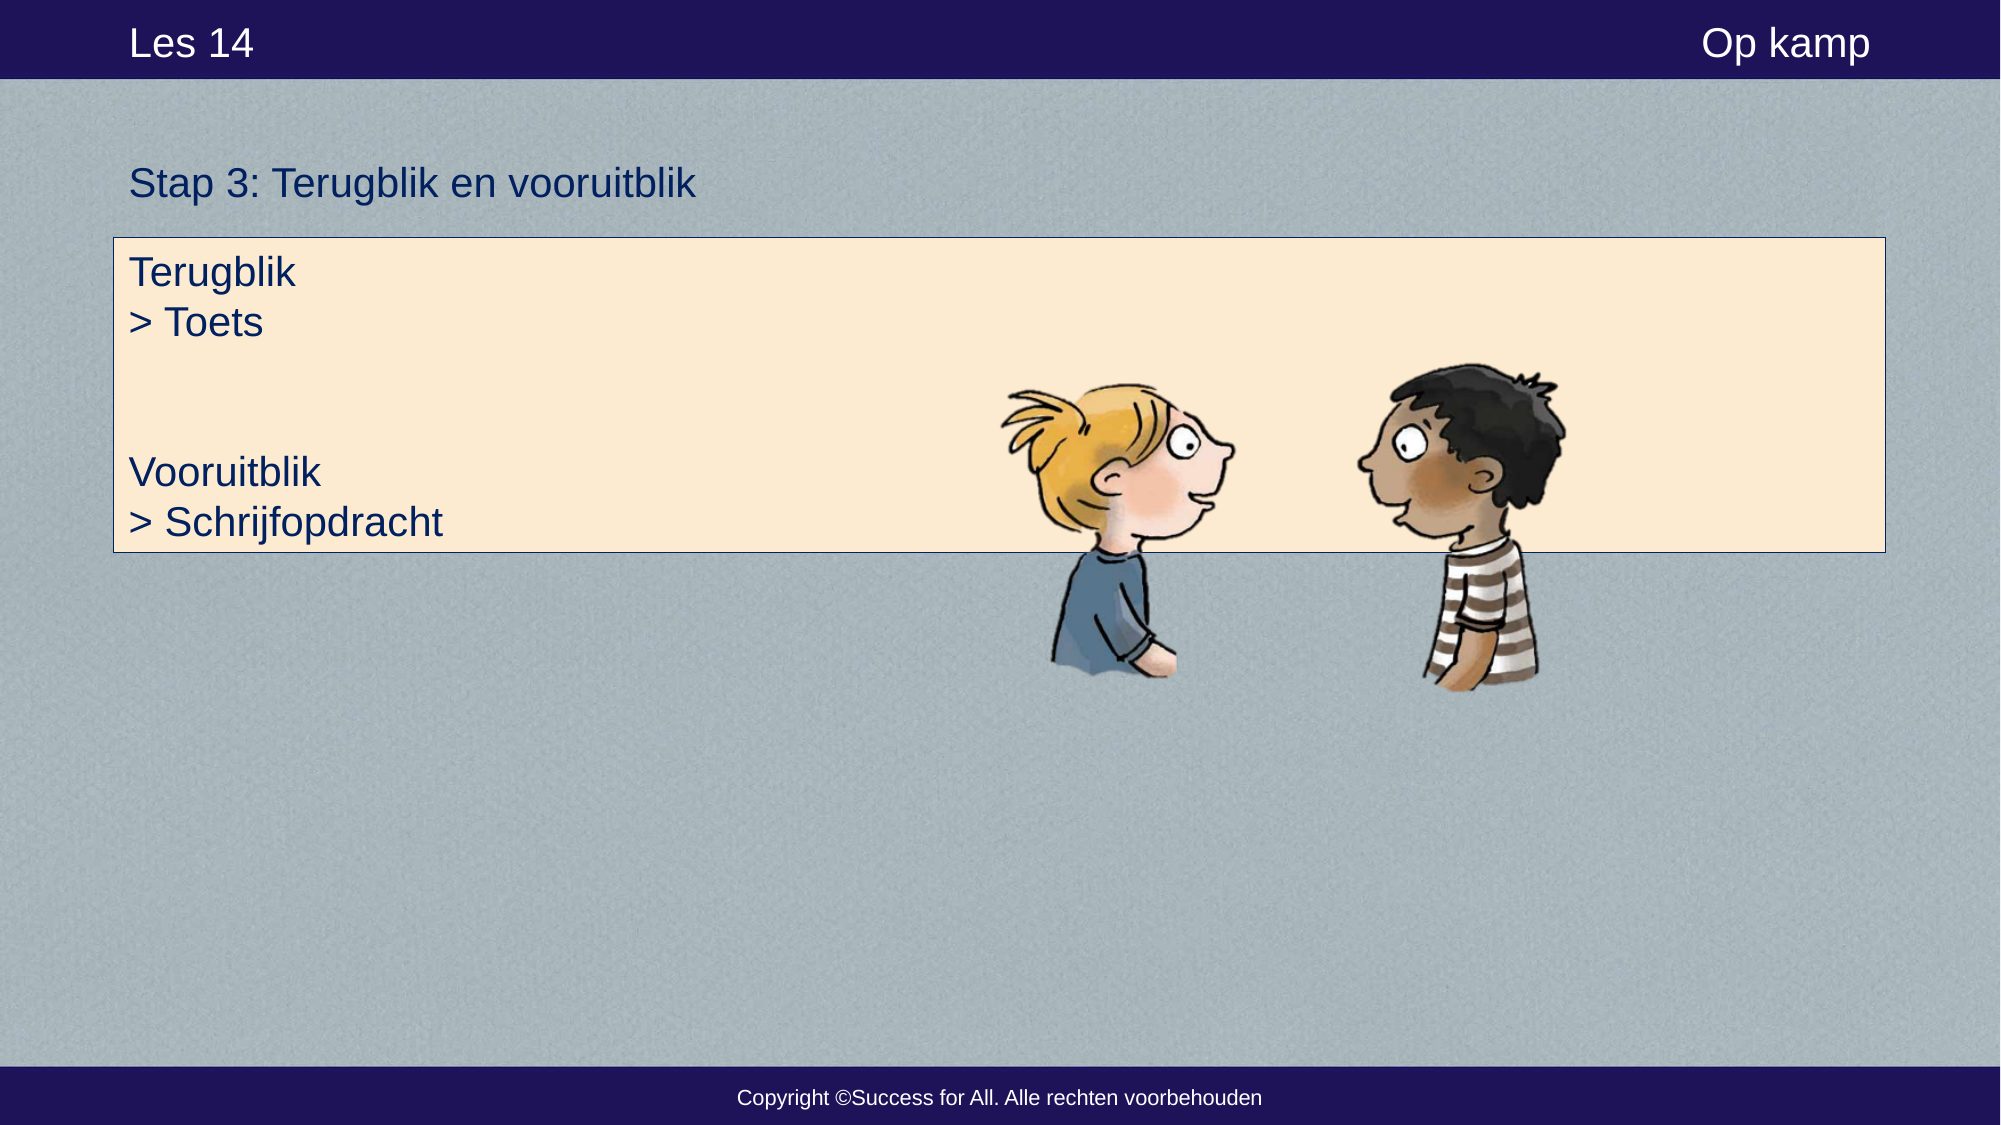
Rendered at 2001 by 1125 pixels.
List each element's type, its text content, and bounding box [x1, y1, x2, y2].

text_box Stap 3: Terugblik en vooruitblik [113, 148, 1635, 214]
picture [0, 0, 2001, 1125]
text_box Op kamp [999, 8, 1886, 73]
text_box Les 14 [114, 8, 354, 73]
text_box Copyright ©Success for All. Alle rechten voorbehouden [0, 1076, 2000, 1125]
text_box Terugblik > Toets Vooruitblik > Schrijfopdracht [113, 237, 1886, 553]
